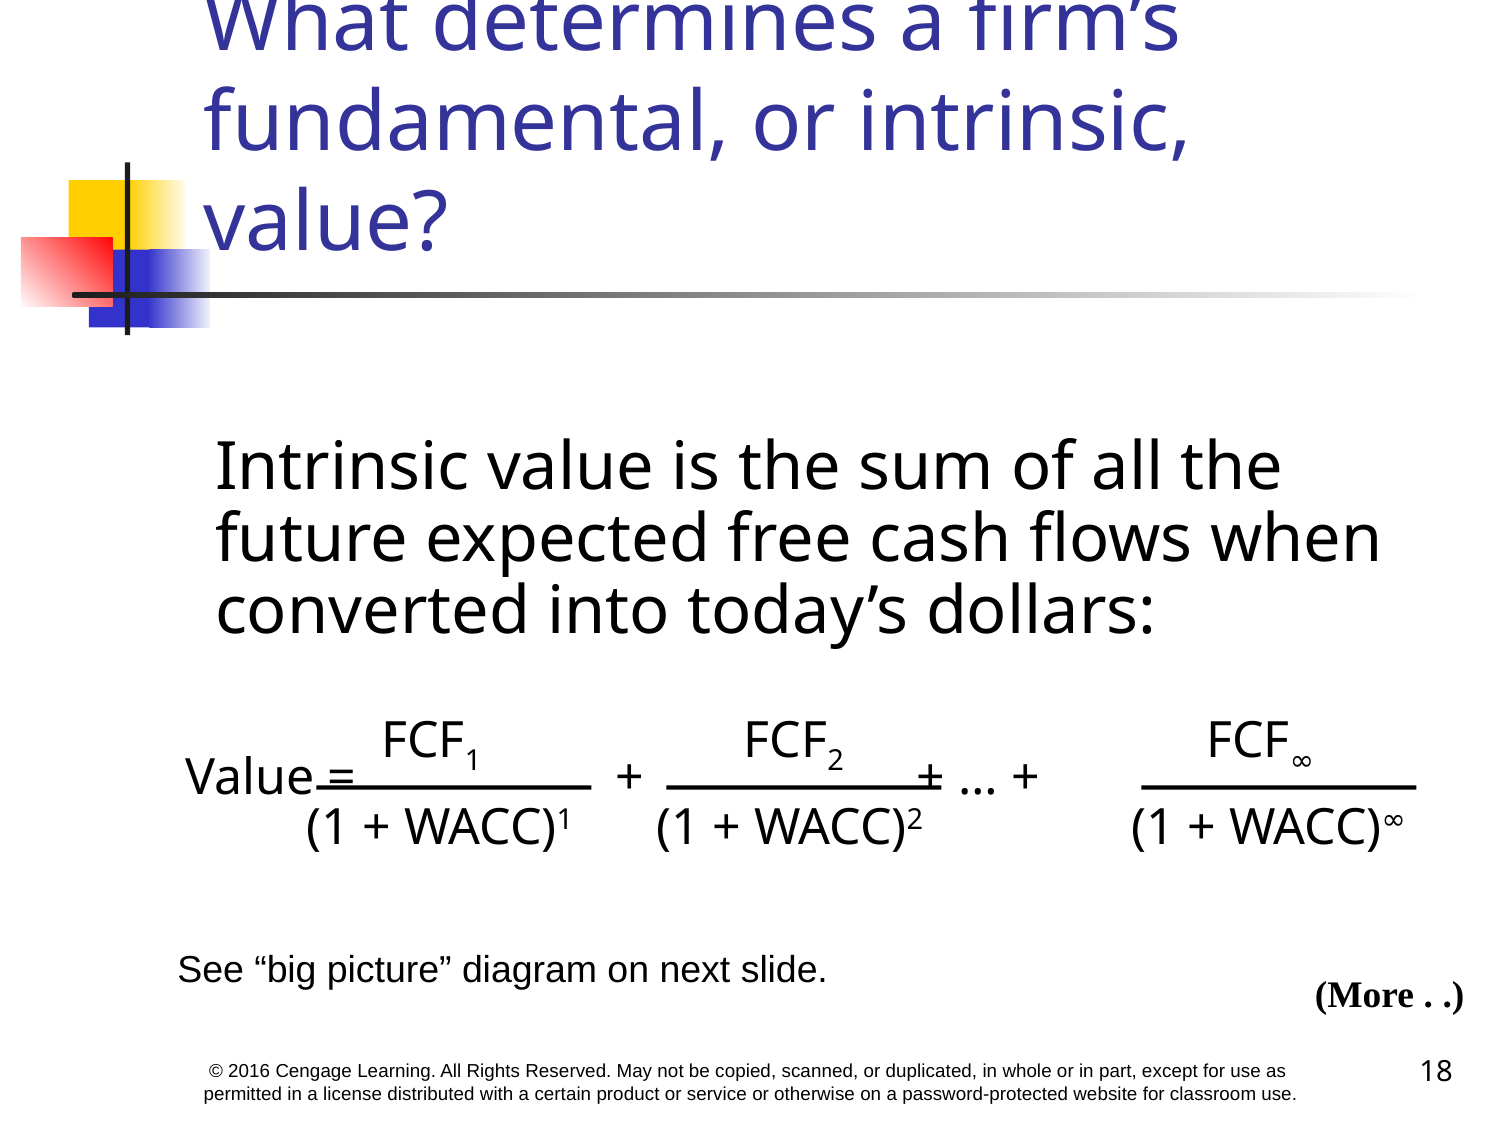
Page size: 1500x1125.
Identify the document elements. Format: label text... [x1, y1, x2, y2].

text_box (More . .) [1299, 962, 1500, 1023]
list Intrinsic value is the sum of all the future expected free cash flows when converted into today’s dollars: [199, 424, 1405, 648]
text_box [99, 700, 1467, 863]
title What determines a firm’s fundamental, or intrinsic, value? [188, 34, 1468, 276]
slide_number 18 [1154, 1023, 1468, 1100]
text_box See “big picture” diagram on next slide. [162, 937, 1238, 997]
